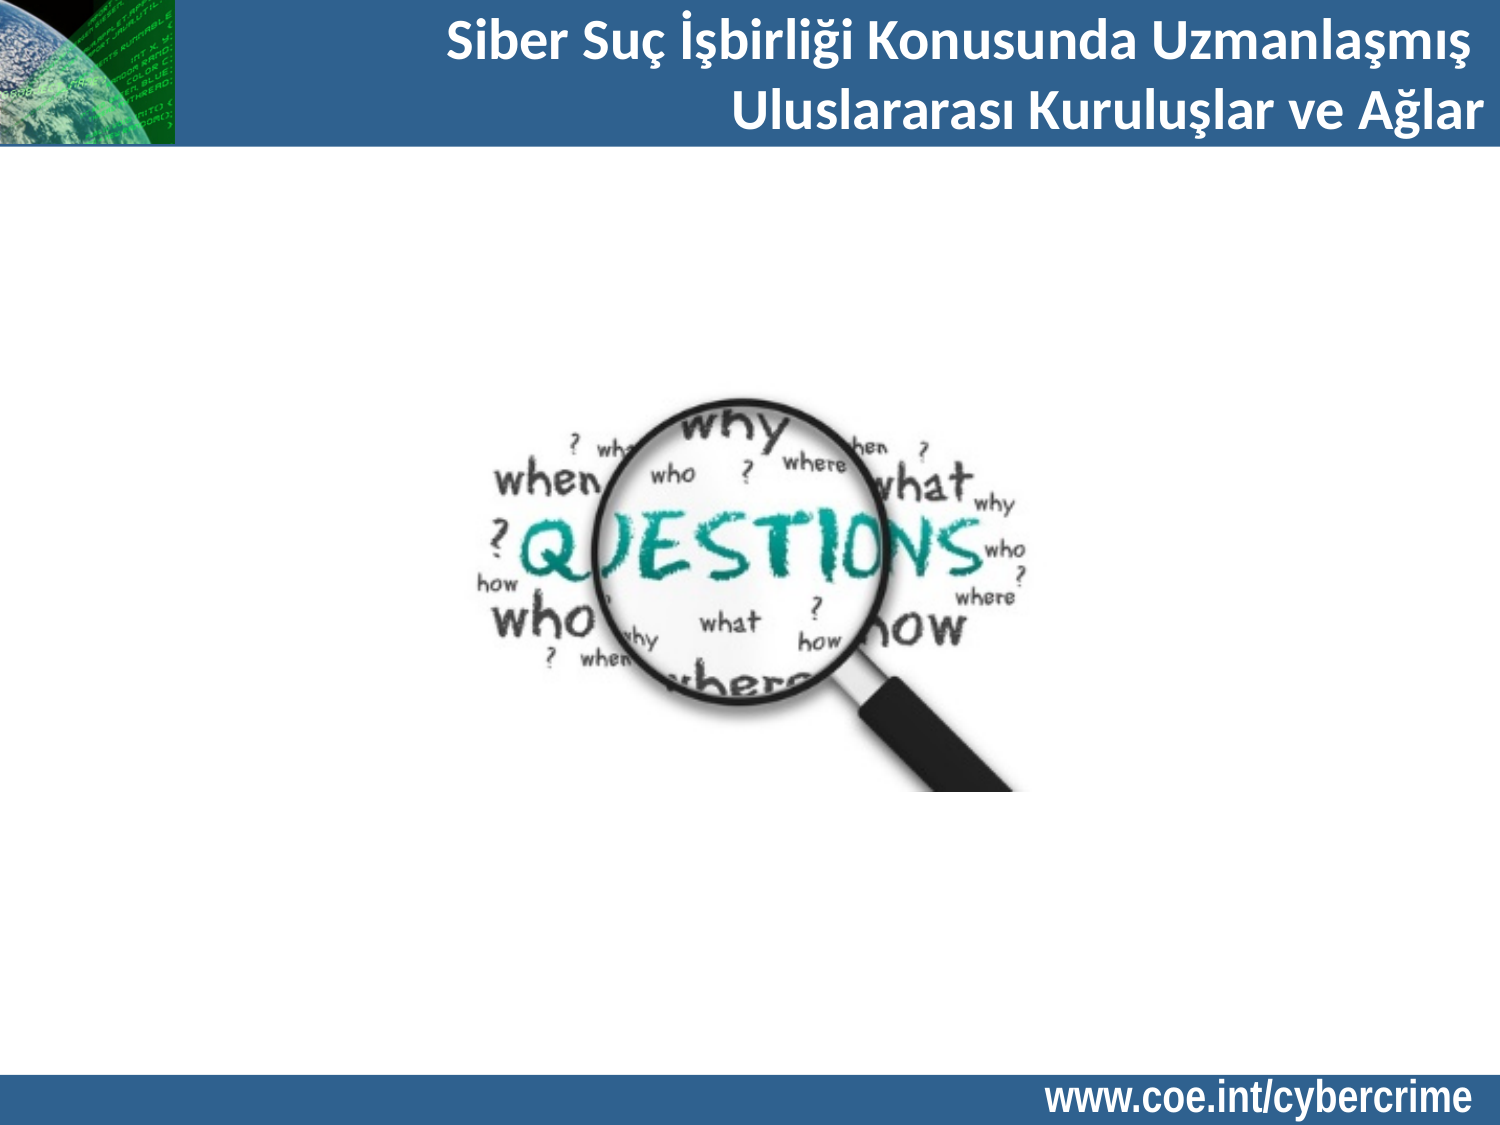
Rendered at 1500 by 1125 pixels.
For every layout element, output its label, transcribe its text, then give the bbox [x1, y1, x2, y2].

picture [443, 332, 1057, 793]
text_box [0, 1073, 1030, 1125]
text_box Siber Suç İşbirliği Konusunda Uzmanlaşmış Uluslararası Kuruluşlar ve Ağlar [177, 0, 1500, 149]
text_box www.coe.int/cybercrime [1030, 1059, 1500, 1125]
picture [0, 0, 175, 144]
